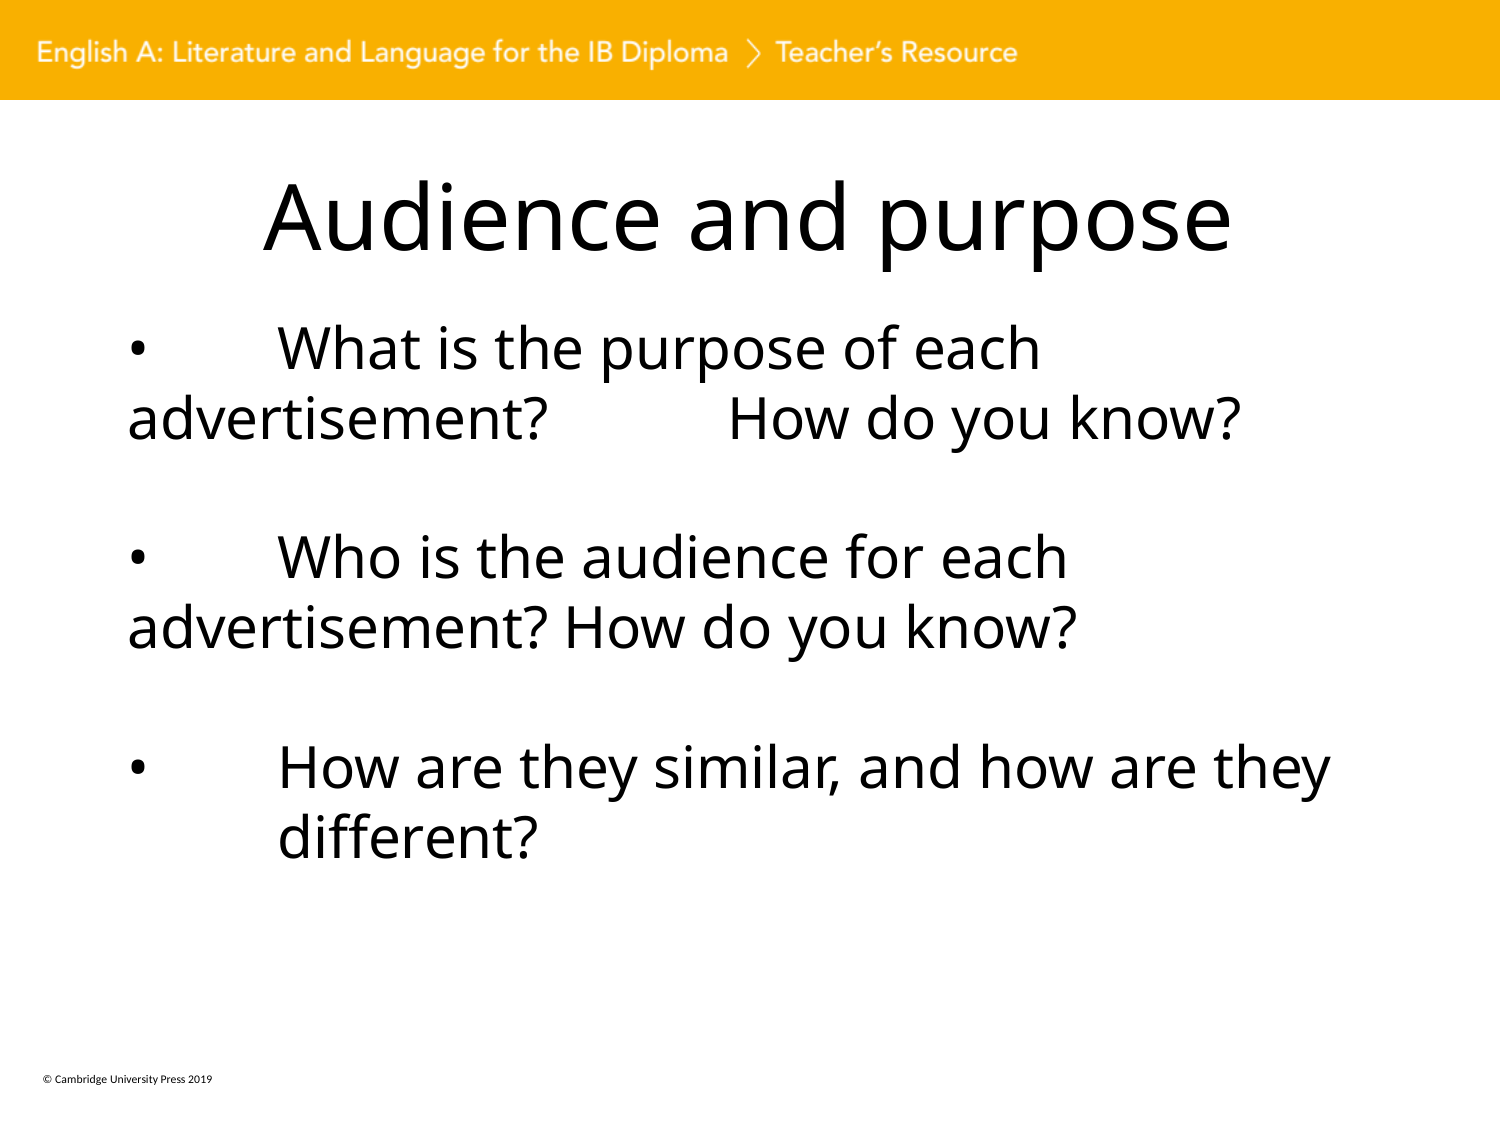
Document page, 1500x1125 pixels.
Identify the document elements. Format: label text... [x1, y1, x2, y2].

text_box Audience and purpose [27, 119, 1472, 308]
picture [0, 0, 1500, 101]
title • What is the purpose of each advertisement? How do you know? • Who is the audience for each advertisement? How do you know? • How are they similar, and how are they different? [112, 308, 1388, 968]
subtitle © Cambridge University Press 2019 [27, 1063, 1388, 1093]
